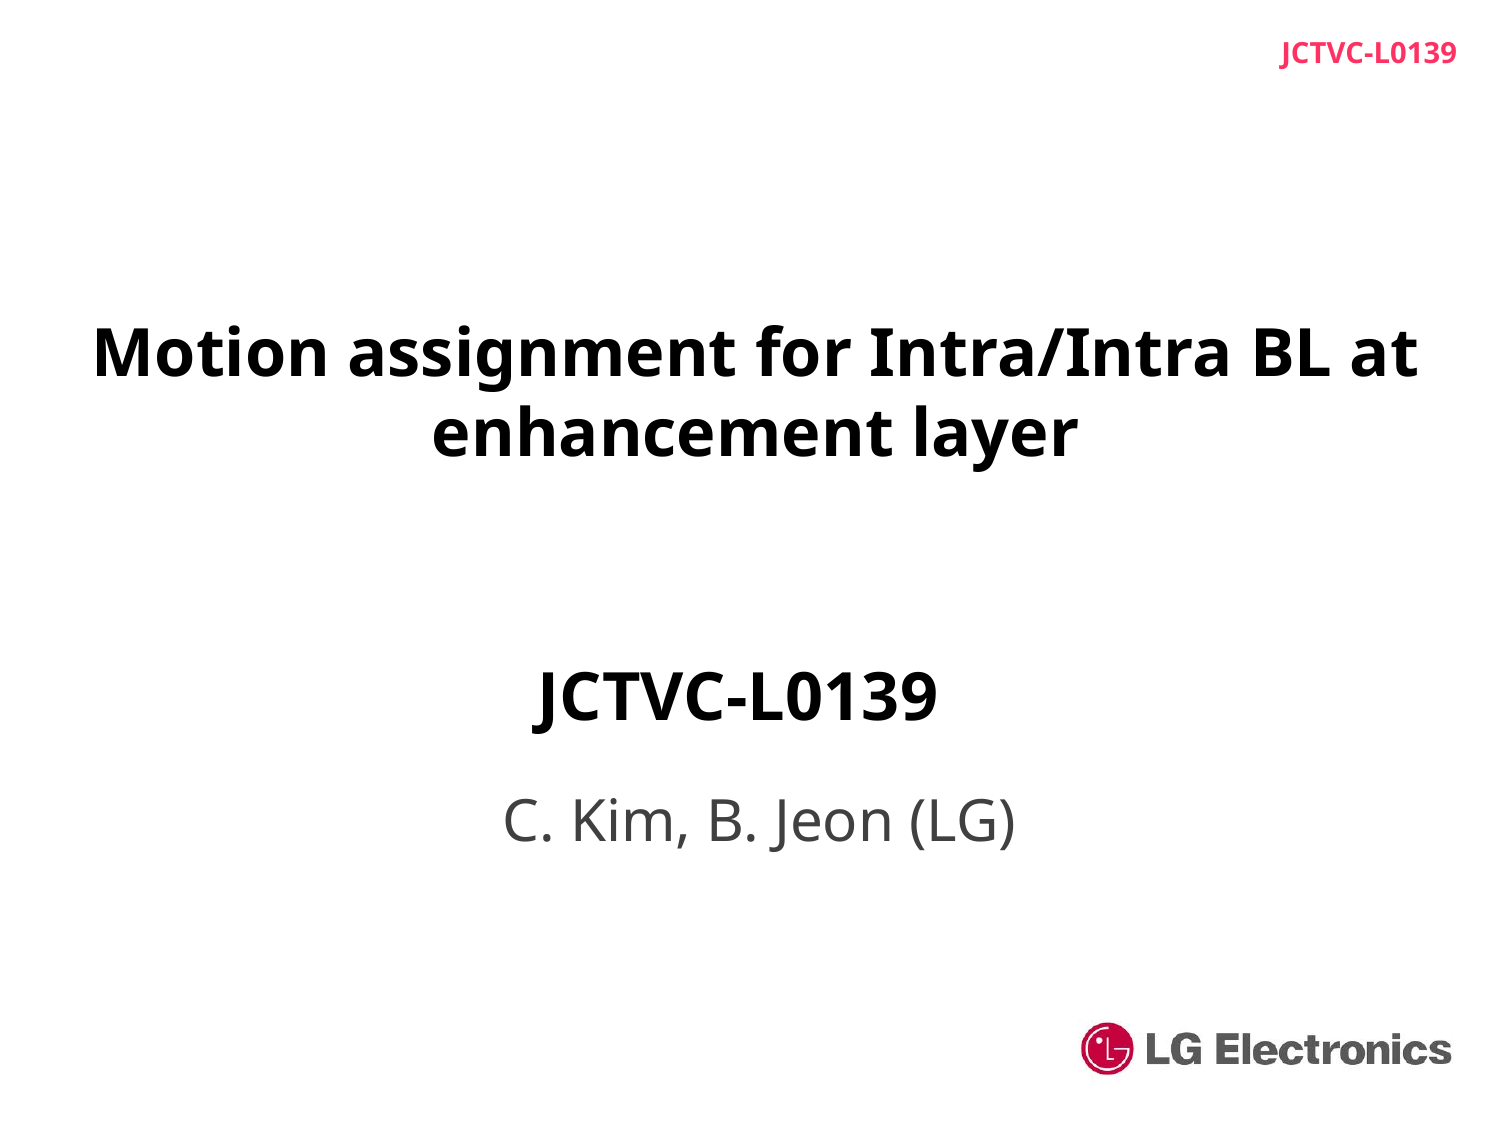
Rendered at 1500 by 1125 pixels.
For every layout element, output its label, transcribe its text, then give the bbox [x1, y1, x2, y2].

picture [1078, 1007, 1454, 1091]
subtitle C. Kim, B. Jeon (LG) [234, 775, 1285, 858]
text_box JCTVC-L0139 [492, 646, 985, 742]
text_box JCTVC-L0139 [1241, 27, 1472, 77]
title Motion assignment for Intra/Intra BL at enhancement layer [58, 269, 1454, 511]
